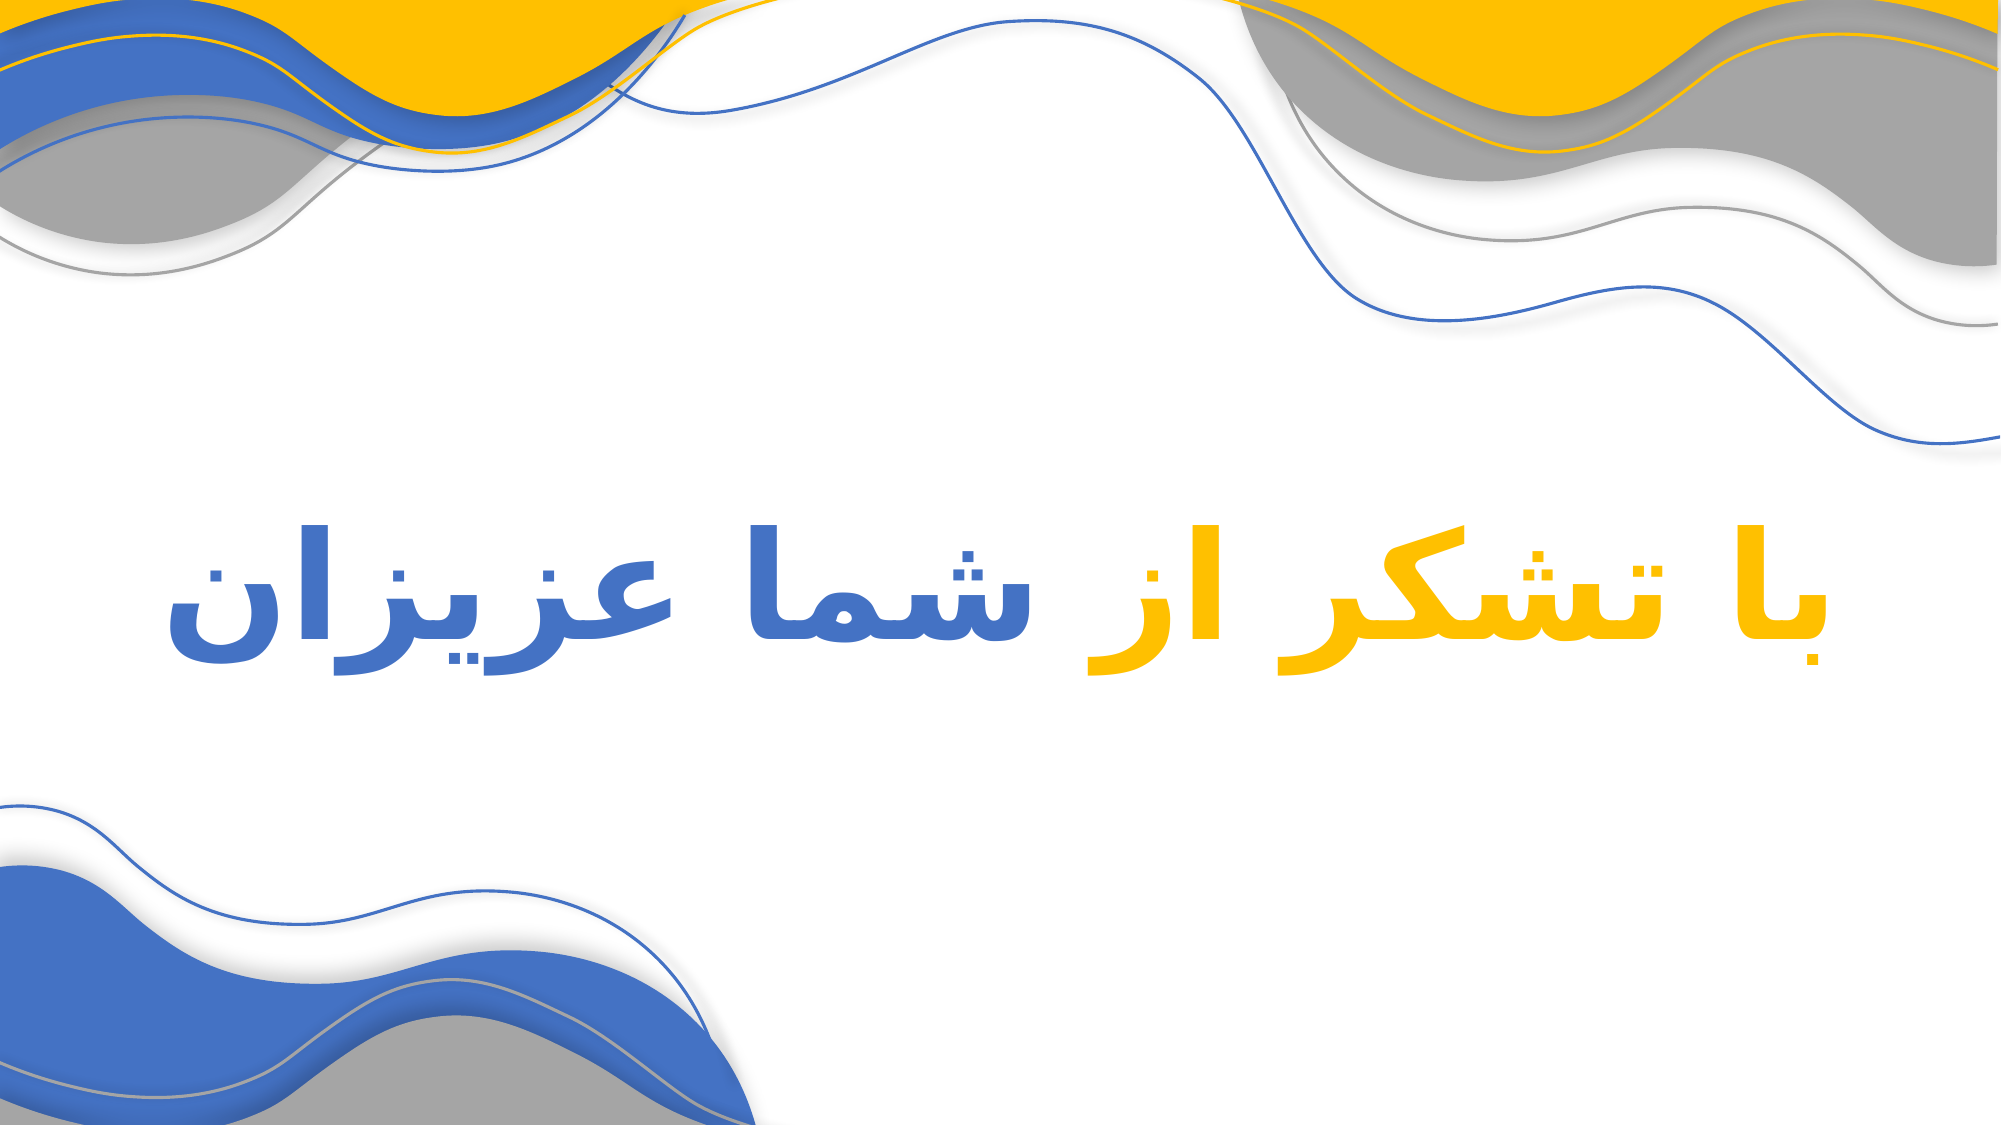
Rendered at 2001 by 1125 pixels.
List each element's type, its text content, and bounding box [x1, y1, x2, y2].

text_box با تشکر از شما عزیزان [0, 392, 2000, 678]
